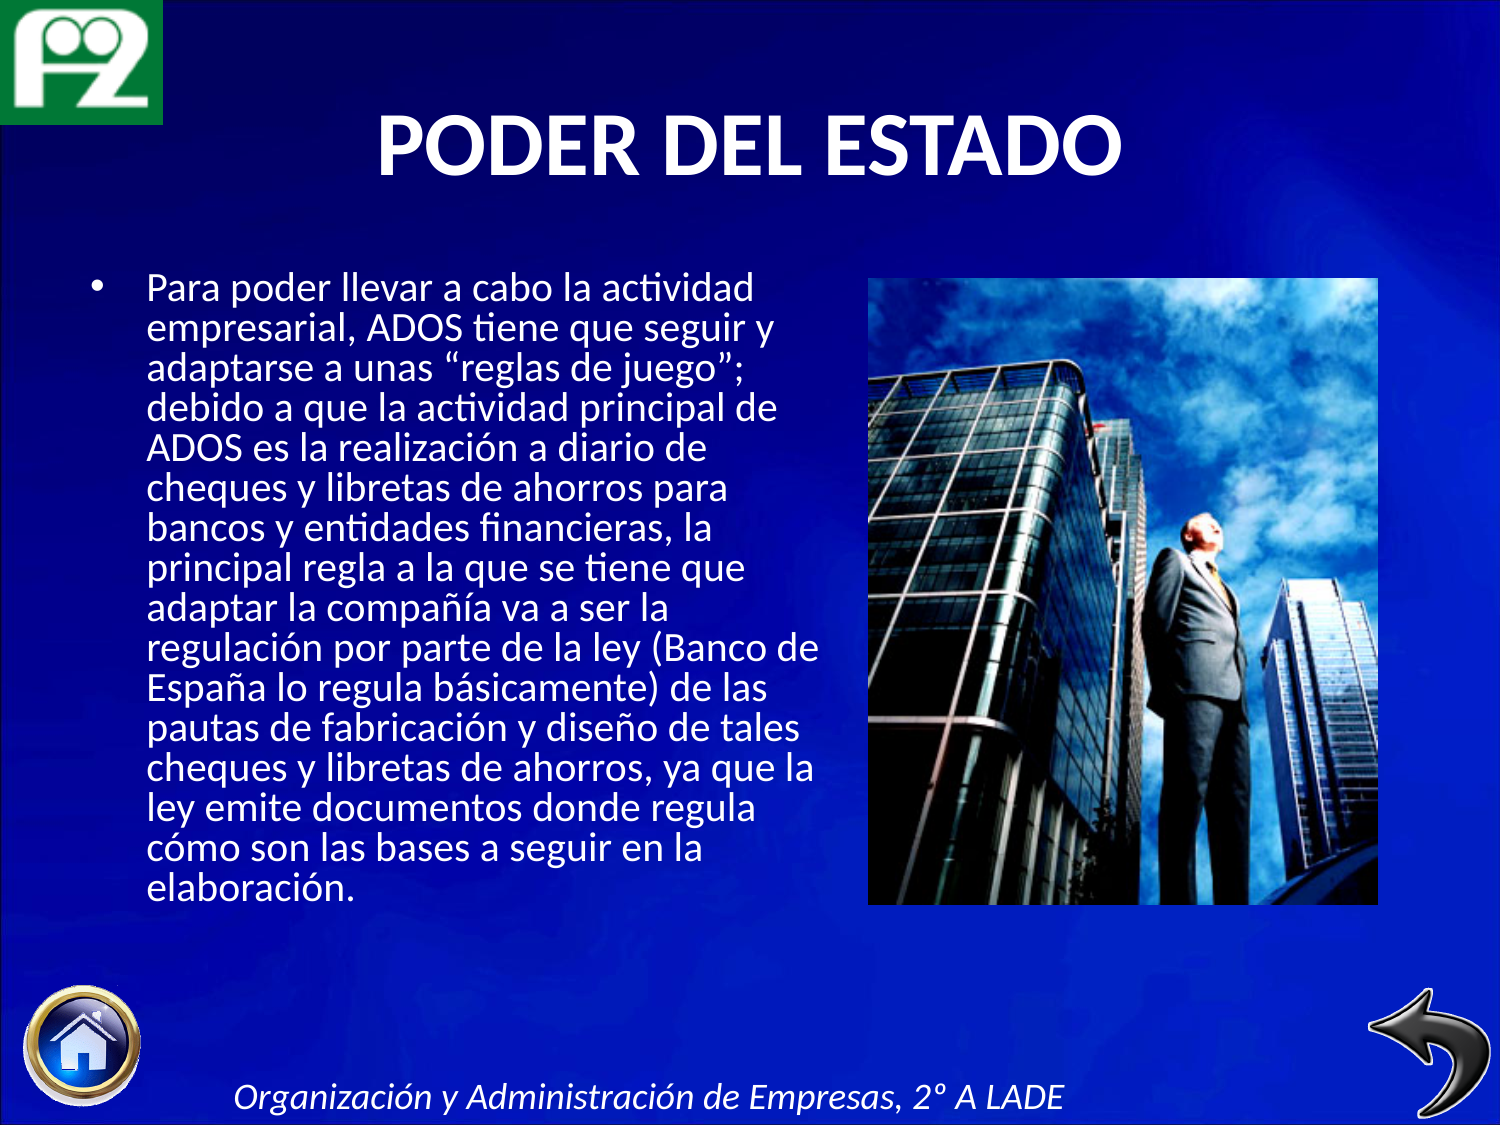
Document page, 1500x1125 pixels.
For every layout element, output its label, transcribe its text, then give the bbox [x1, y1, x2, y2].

title PODER DEL ESTADO [74, 44, 1426, 233]
text_box Organización y Administración de Empresas, 2º A LADE [218, 1064, 1199, 1125]
list Para poder llevar a cabo la actividad empresarial, ADOS tiene que seguir y adaptarse a unas “reglas de juego”; debido a que la actividad principal de ADOS es la realización a diario de cheques y libretas de ahorros para bancos y entidades financieras, la principal regla a la que se tiene que adaptar la compañía va a ser la regulación por parte de la ley (Banco de España lo regula básicamente) de las pautas de fabricación y diseño de tales cheques y libretas de ahorros, ya que la ley emite documentos donde regula cómo son las bases a seguir en la elaboración. [74, 262, 869, 988]
picture [0, 0, 1500, 1125]
